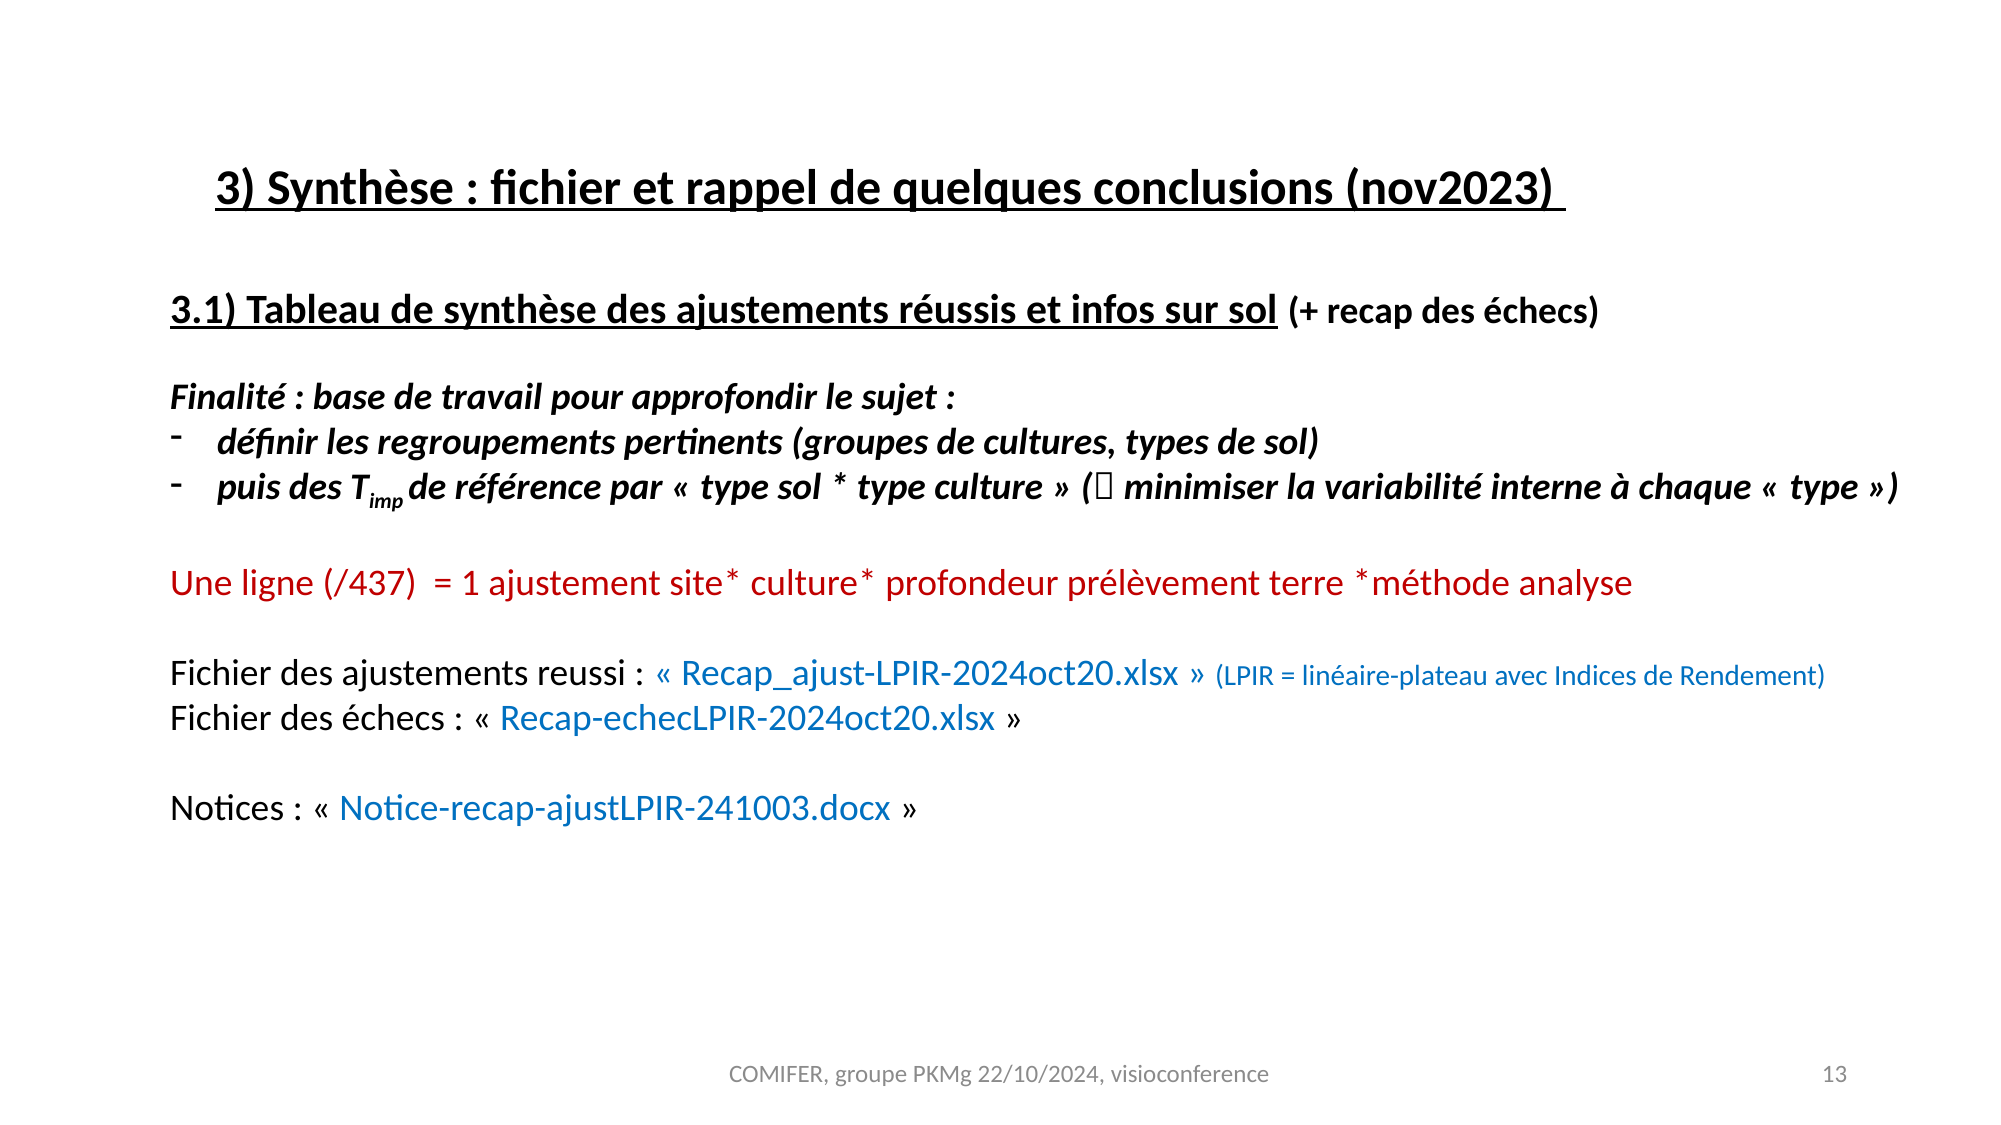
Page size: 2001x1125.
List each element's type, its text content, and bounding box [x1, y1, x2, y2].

footer COMIFER, groupe PKMg 22/10/2024, visioconference [662, 1042, 1338, 1103]
slide_number 13 [1412, 1042, 1863, 1103]
text_box 3.1) Tableau de synthèse des ajustements réussis et infos sur sol (+ recap des échecs) Finalité : base de travail pour approfondir le sujet : définir les regroupements pertinents (groupes de cultures, types de sol) puis des Timp de référence par « type sol * type culture » ( minimiser la variabilité interne à chaque « type ») Une ligne (/437) = 1 ajustement site* culture* profondeur prélèvement terre *méthode analyse Fichier des ajustements reussi : « Recap_ajust-LPIR-2024oct20.xlsx » (LPIR = linéaire-plateau avec Indices de Rendement) Fichier des échecs : « Recap-echecLPIR-2024oct20.xlsx » Notices : « Notice-recap-ajustLPIR-241003.docx » [155, 274, 1915, 881]
text_box 3) Synthèse : fichier et rappel de quelques conclusions (nov2023) [200, 146, 1582, 222]
